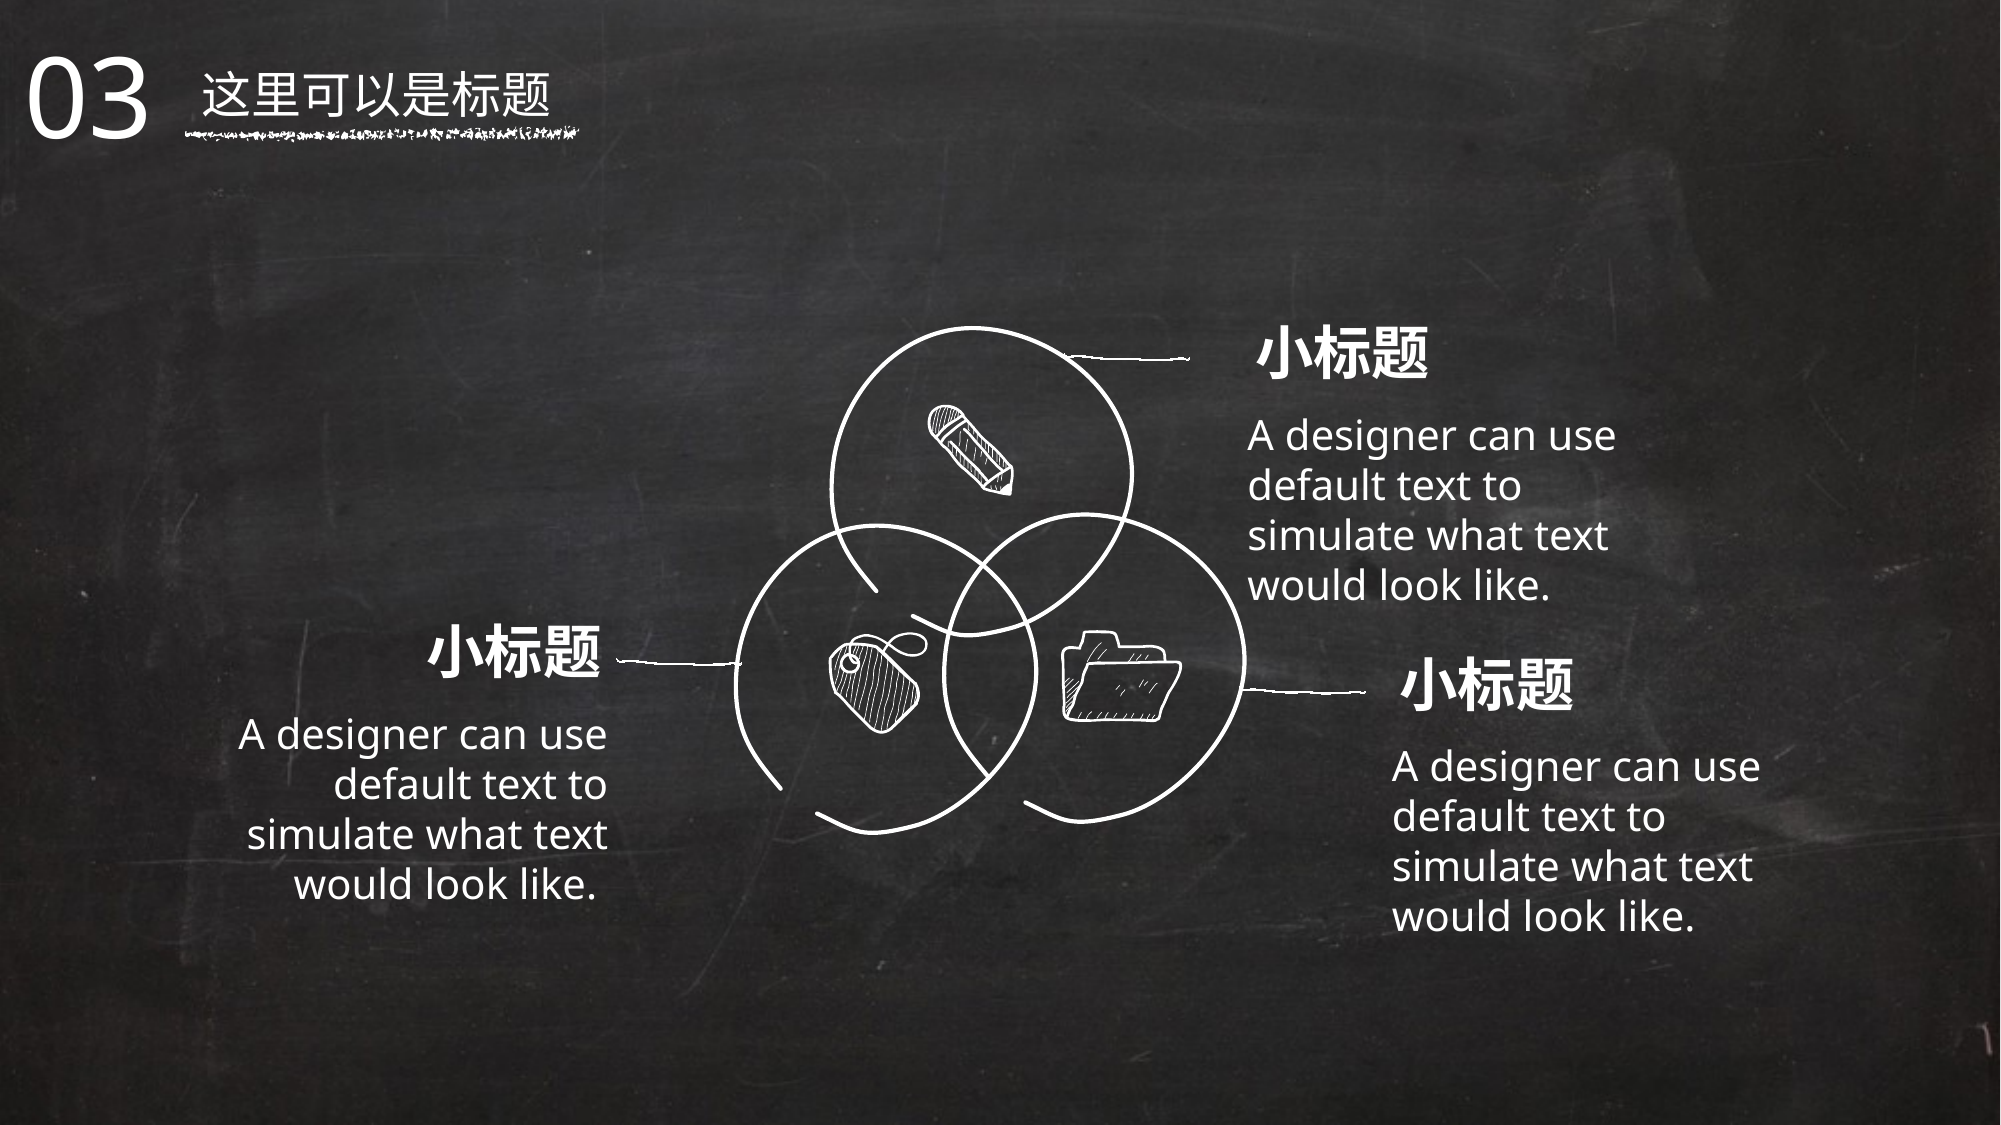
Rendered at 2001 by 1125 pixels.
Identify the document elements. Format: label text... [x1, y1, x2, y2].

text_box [1061, 630, 1183, 723]
text_box [1239, 686, 1355, 695]
picture [0, 0, 2001, 1125]
text_box [734, 524, 989, 834]
text_box 小标题 [1355, 640, 1590, 726]
text_box [617, 658, 742, 666]
text_box A designer can use default text to simulate what text would look like. [196, 700, 623, 916]
text_box 小标题 [382, 608, 617, 694]
text_box A designer can use default text to simulate what text would look like. [1232, 401, 1660, 616]
text_box [943, 513, 1246, 823]
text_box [828, 632, 928, 734]
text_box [927, 404, 1014, 496]
text_box 小标题 [1211, 308, 1445, 394]
text_box [1064, 353, 1190, 361]
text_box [9, 18, 580, 171]
text_box A designer can use default text to simulate what text would look like. [1377, 732, 1804, 948]
text_box [830, 327, 1133, 563]
